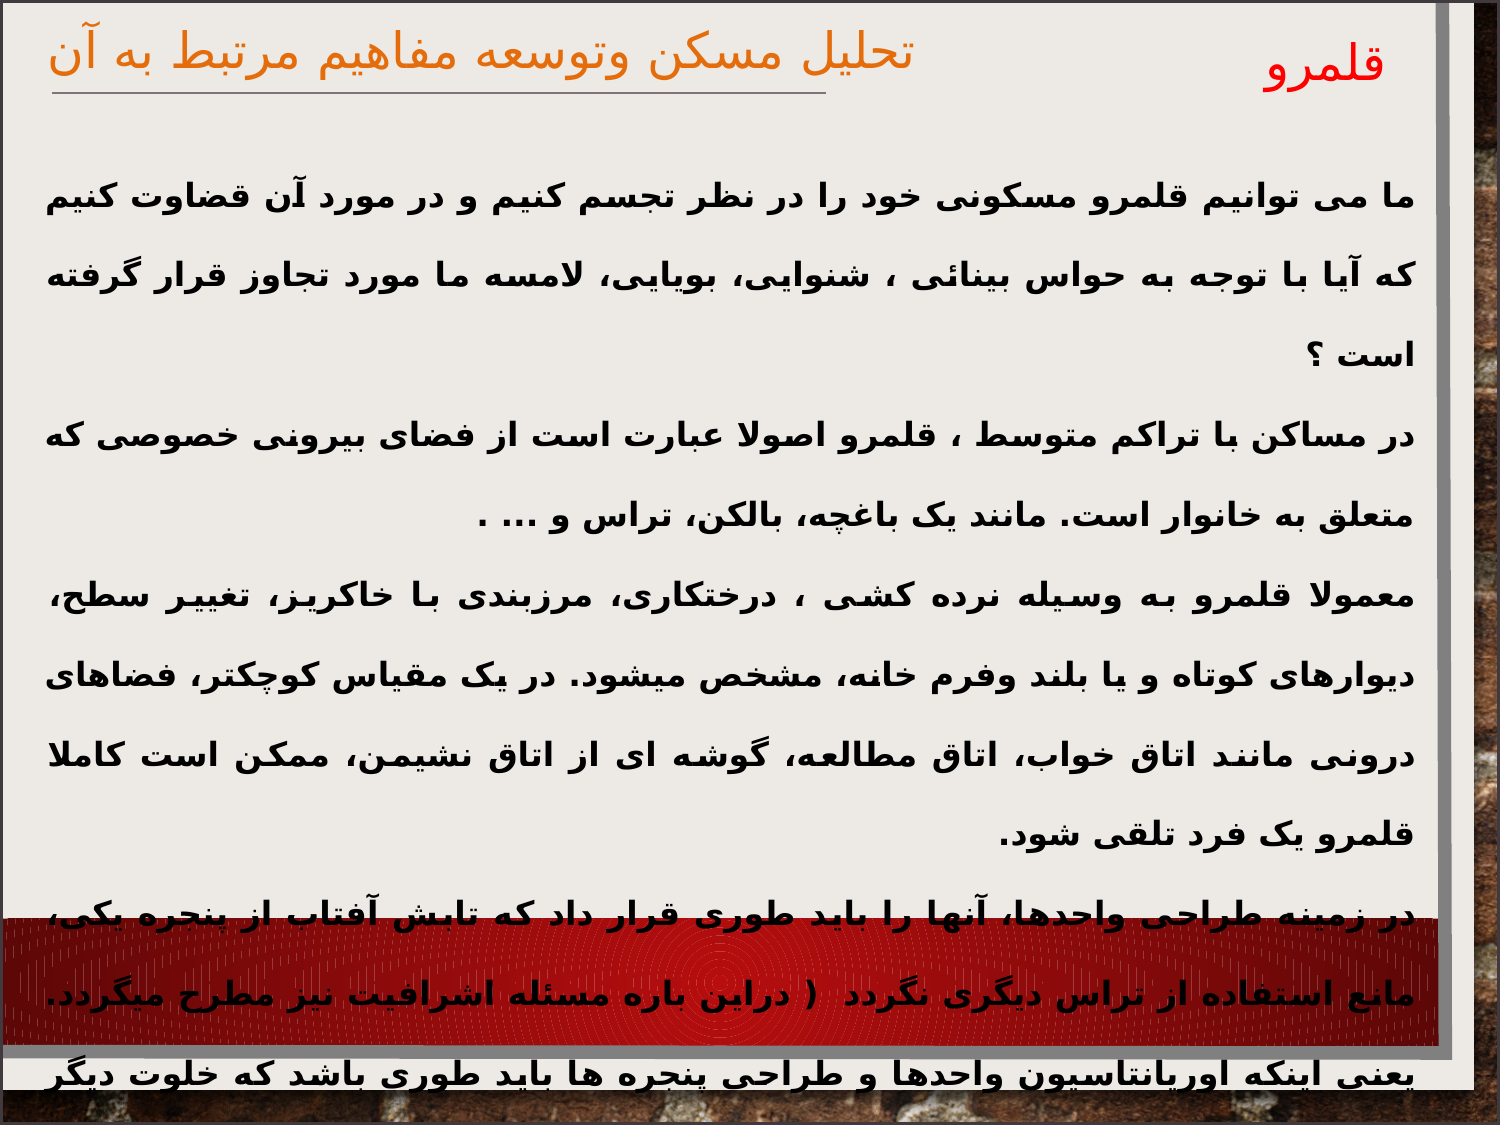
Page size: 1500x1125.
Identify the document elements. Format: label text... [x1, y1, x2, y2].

text_box قلمرو [1250, 23, 1401, 98]
text_box ما می توانیم قلمرو مسکونی خود را در نظر تجسم کنیم و در مورد آن قضاوت کنیم که آیا با توجه به حواس بینائی ، شنوایی، بویایی، لامسه ما مورد تجاوز قرار گرفته است ؟ در مساکن با تراکم متوسط ، قلمرو اصولا عبارت است از فضای بیرونی خصوصی که متعلق به خانوار است. مانند یک باغچه، بالکن، تراس و ... . معمولا قلمرو به وسیله نرده کشی ، درختکاری، مرزبندی با خاکریز، تغییر سطح، دیوارهای کوتاه و یا بلند وفرم خانه، مشخص میشود. در یک مقیاس کوچکتر، فضاهای درونی مانند اتاق خواب، اتاق مطالعه، گوشه ای از اتاق نشیمن، ممکن است کاملا قلمرو یک فرد تلقی شود. در زمینه طراحی واحدها، آنها را باید طوری قرار داد که تابش آفتاب از پنجره یکی، مانع استفاده از تراس دیگری نگردد ( دراین باره مسئله اشرافیت نیز مطرح میگردد. یعنی اینکه اوریانتاسیون واحدها و طراحی پنجره ها باید طوری باشد که خلوت دیگر واحد ها را نقض نکند). برنامه ریزان مسکن معمولا توصیه هایی در زمینه اینکه در جوار فرودگاه ها، بزرگراه ها وراه آهن زمین به مجتمع های مسکونی اختصاص نیابد ارائه می دهند. [29, 126, 1431, 1125]
text_box [0, 0, 1500, 1125]
